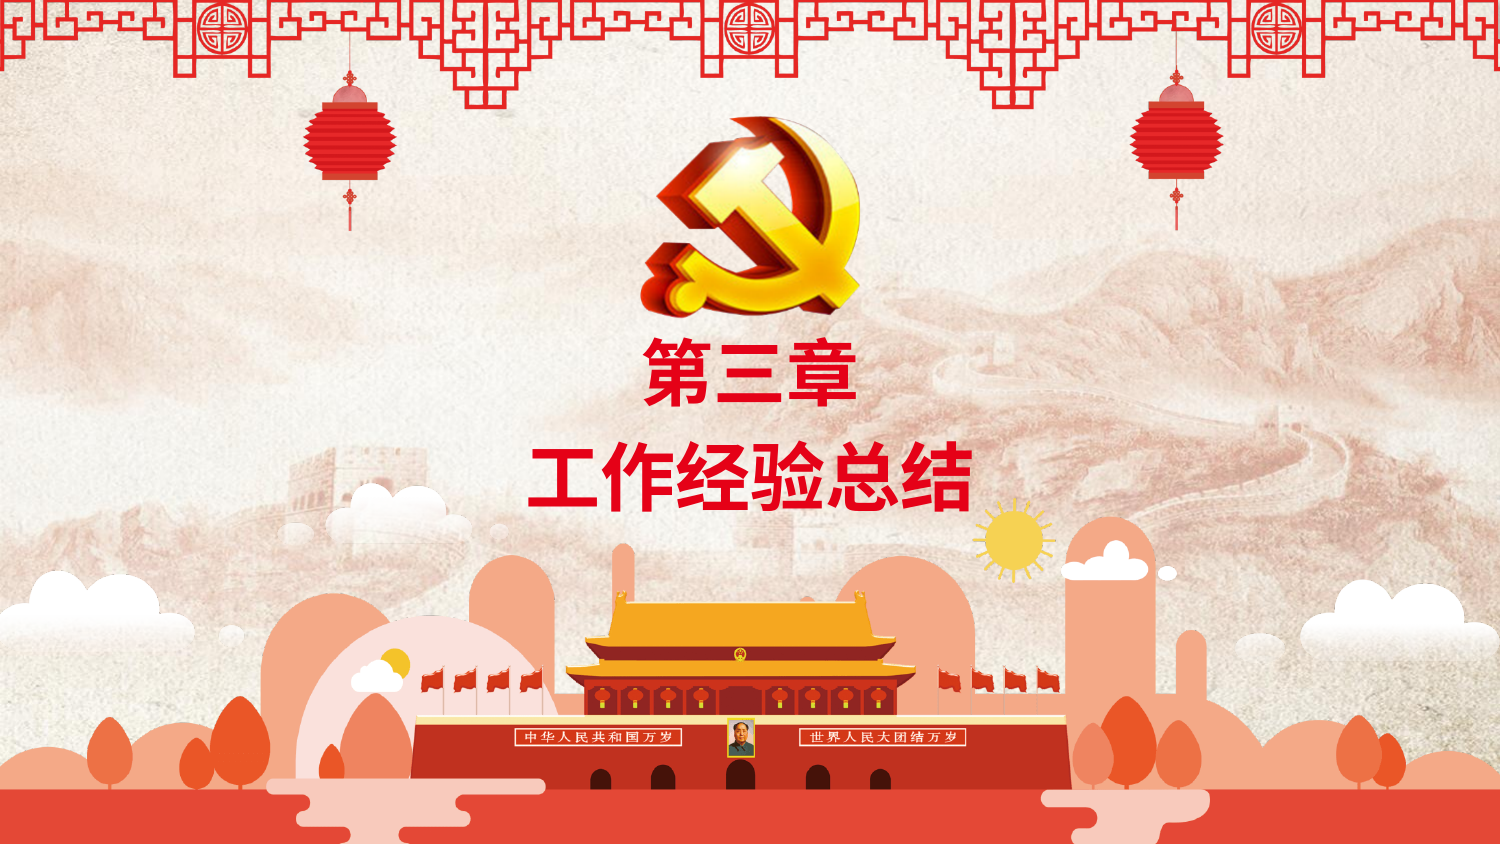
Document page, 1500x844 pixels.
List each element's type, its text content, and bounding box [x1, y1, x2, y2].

text_box 工作经验总结 [447, 400, 1053, 406]
text_box 第三章 [490, 298, 1010, 400]
picture [0, 0, 1500, 844]
